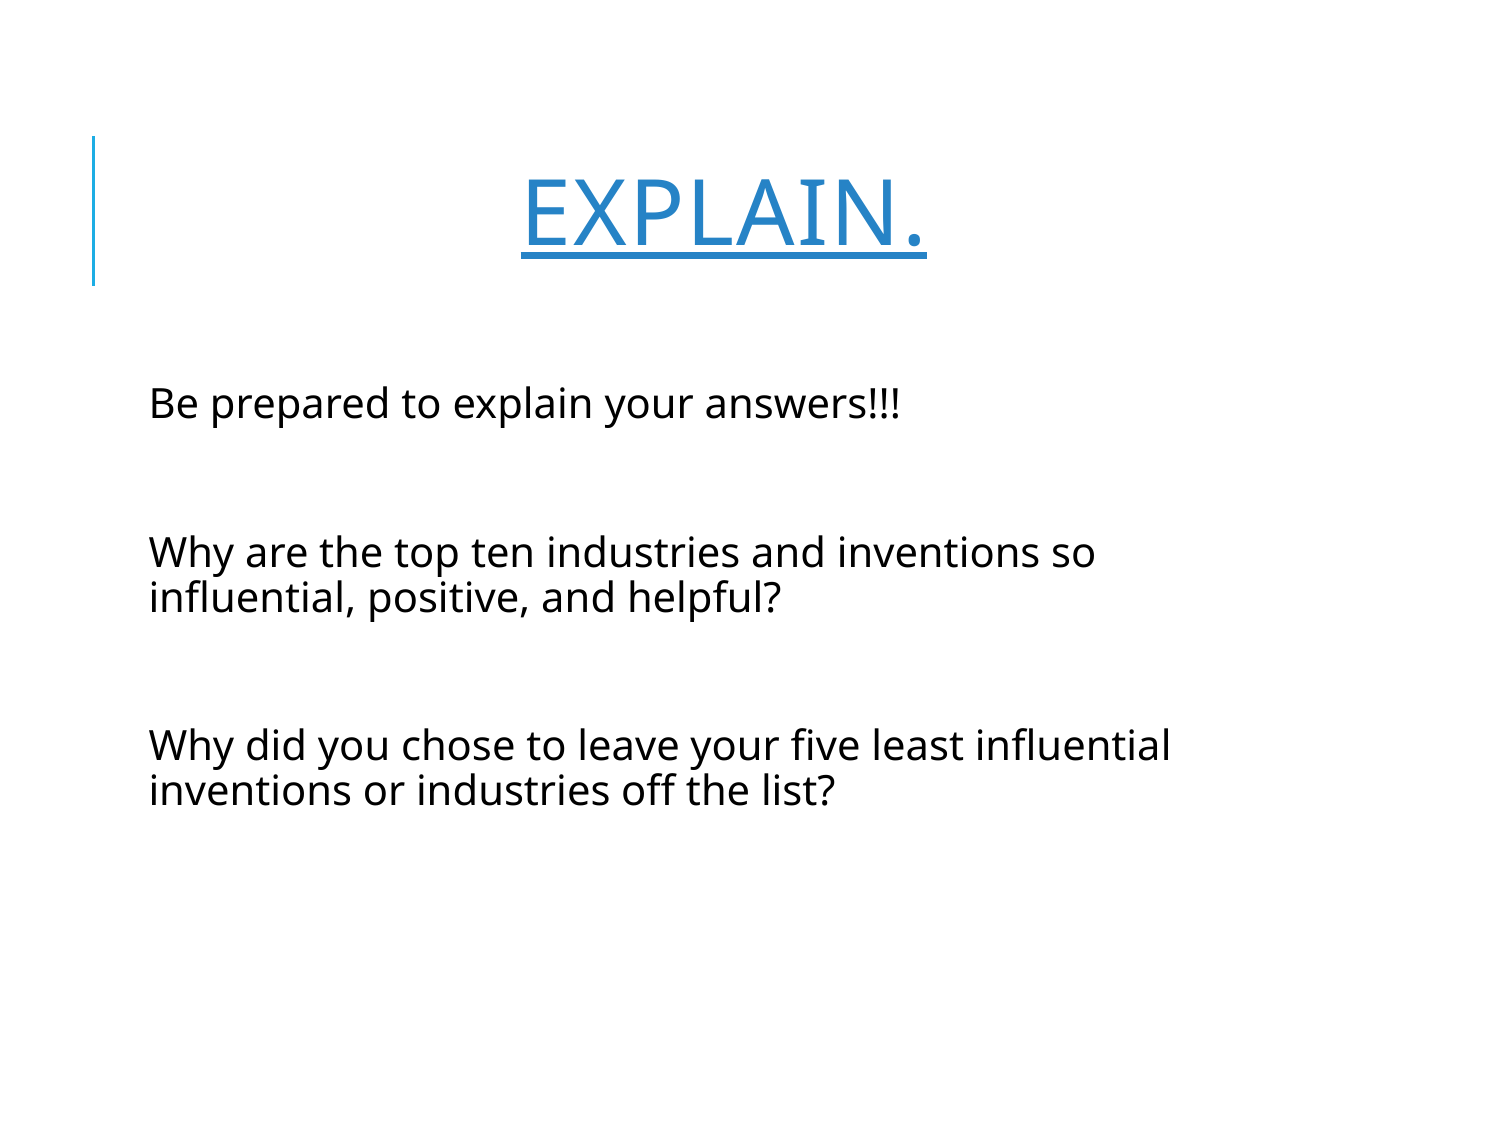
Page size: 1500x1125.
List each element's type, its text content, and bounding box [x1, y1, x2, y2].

title EXPLAIN. [126, 96, 1322, 342]
list Be prepared to explain your answers!!! Why are the top ten industries and inventions so influential, positive, and helpful? Why did you chose to leave your five least influential inventions or industries off the list? [126, 375, 1322, 1035]
